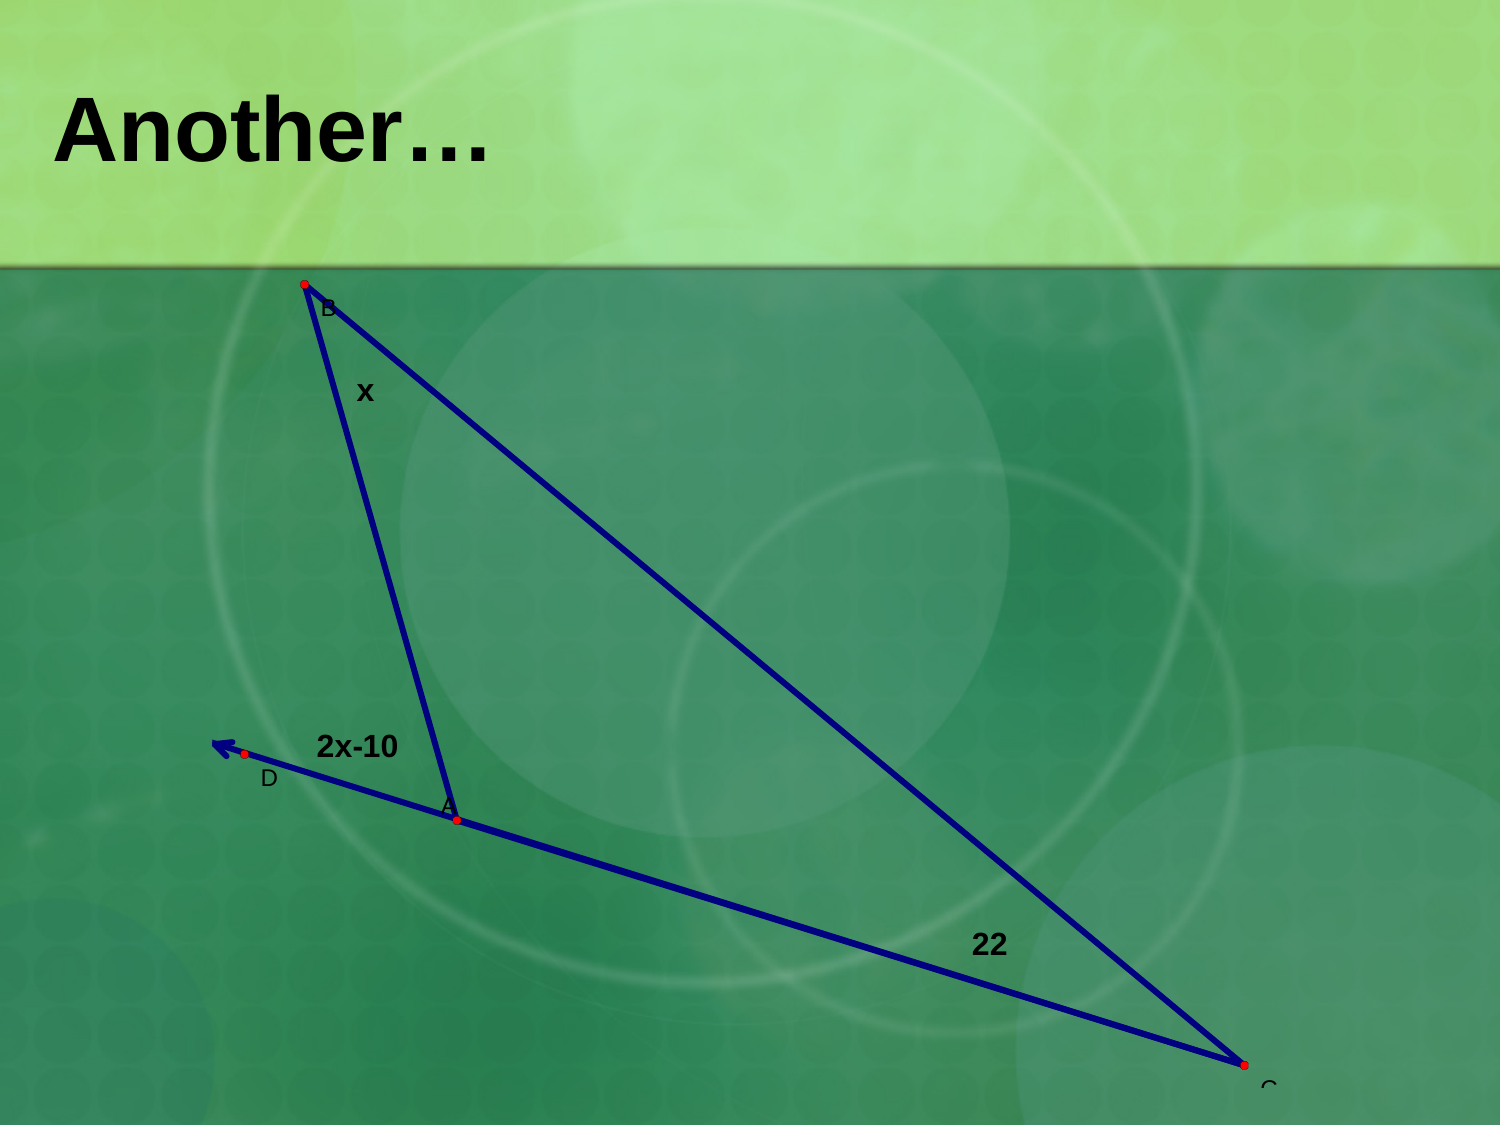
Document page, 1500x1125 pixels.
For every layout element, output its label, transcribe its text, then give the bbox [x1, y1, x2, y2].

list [212, 262, 1289, 1088]
title Another… [37, 24, 1463, 226]
picture [0, 0, 1500, 1125]
